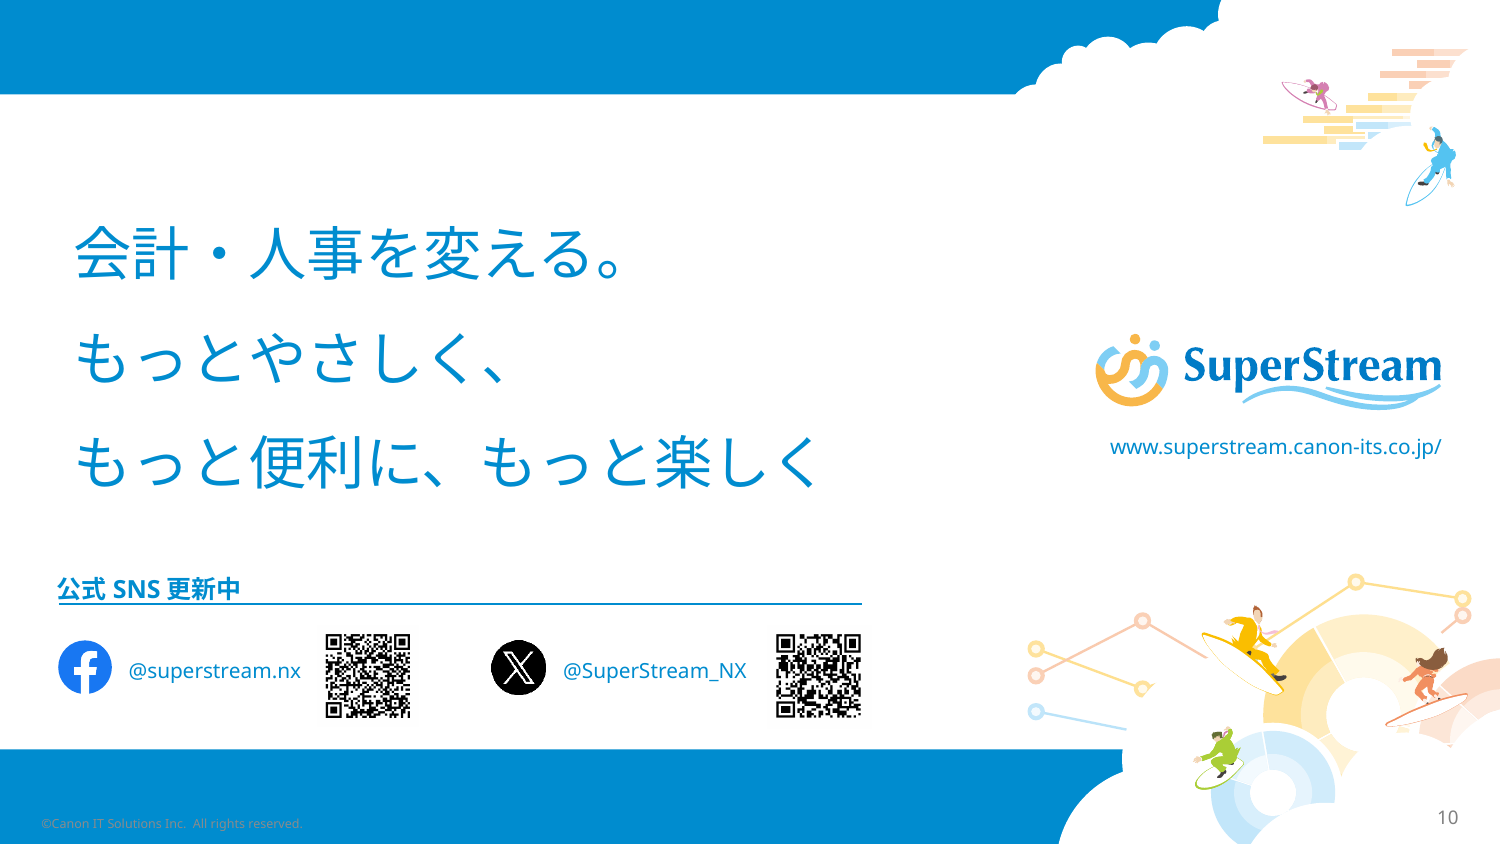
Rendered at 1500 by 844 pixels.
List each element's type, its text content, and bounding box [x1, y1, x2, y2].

text_box @superstream.nx [128, 657, 302, 683]
text_box 会計・人事を変える。 もっとやさしく、 もっと便利に、もっと楽しく [58, 174, 969, 504]
picture [317, 625, 419, 727]
text_box 公式SNS更新中 [56, 573, 242, 604]
picture [491, 640, 546, 695]
text_box @SuperStream_NX [563, 657, 747, 683]
picture [57, 640, 113, 695]
picture [767, 624, 872, 730]
slide_number 10 [1399, 809, 1459, 832]
picture [1095, 333, 1442, 411]
text_box www.superstream.canon-its.co.jp/ [1110, 433, 1443, 459]
footer ©Canon IT Solutions Inc. All rights reserved. [41, 809, 396, 832]
